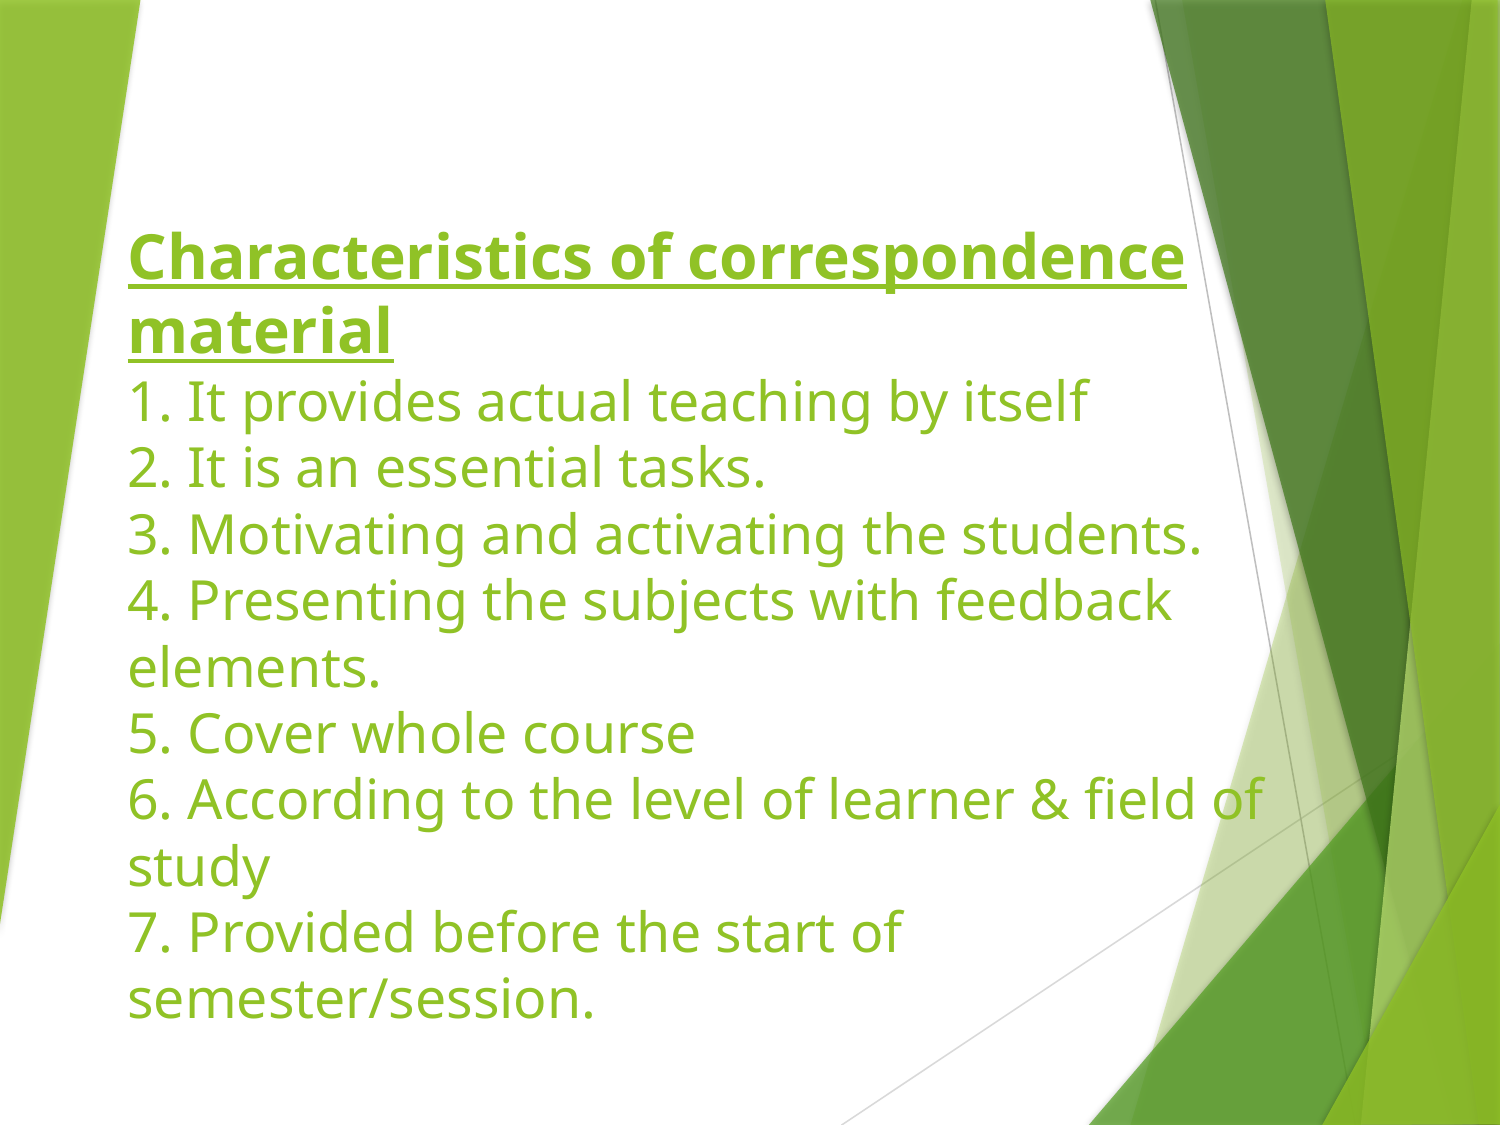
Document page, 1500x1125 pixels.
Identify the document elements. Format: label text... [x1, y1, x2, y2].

title Characteristics of correspondence material 1. It provides actual teaching by itself 2. It is an essential tasks. 3. Motivating and activating the students. 4. Presenting the subjects with feedback elements. 5. Cover whole course 6. According to the level of learner & field of study 7. Provided before the start of semester/session. [112, 200, 1388, 1038]
